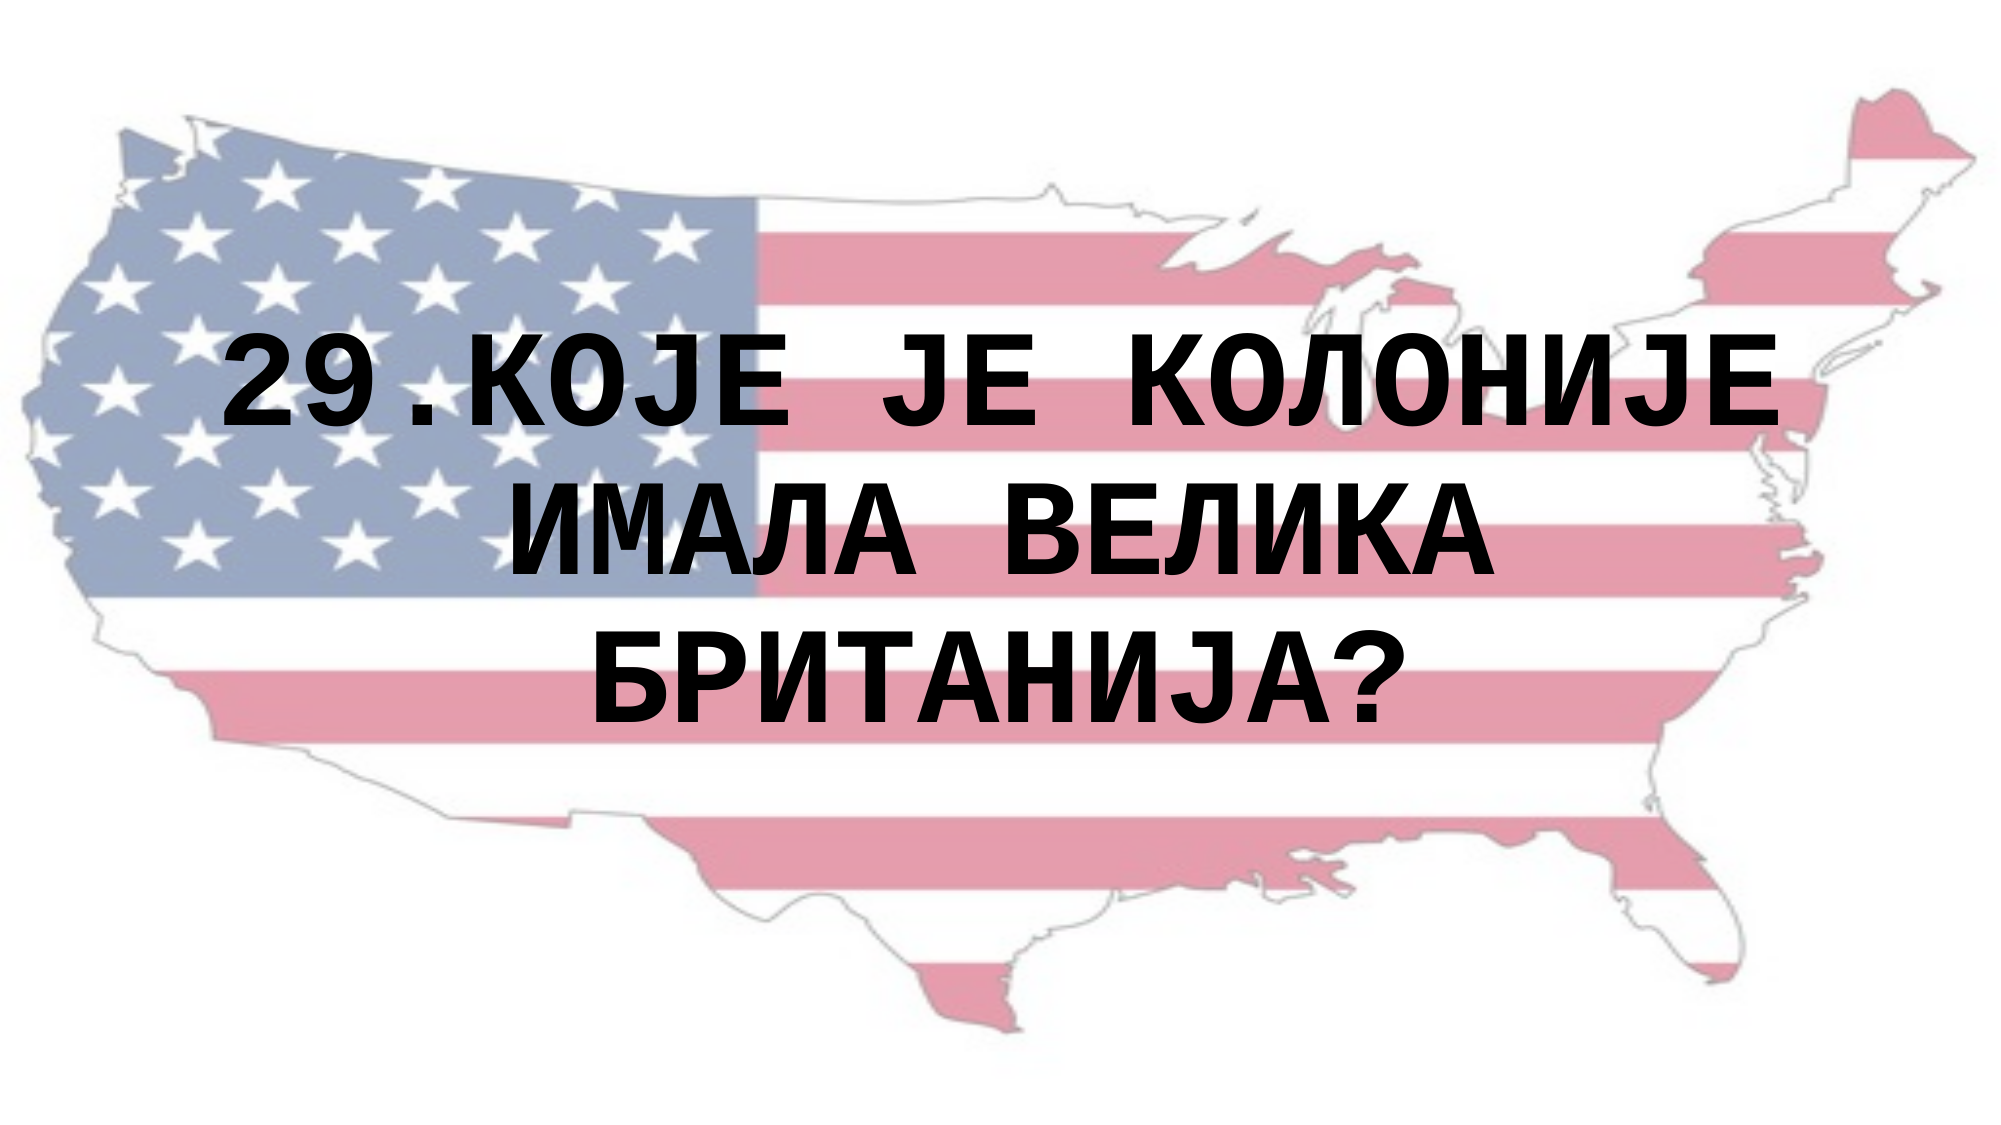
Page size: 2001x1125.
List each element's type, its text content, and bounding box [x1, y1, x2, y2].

list 29.КОЈЕ ЈЕ КОЛОНИЈЕ ИМАЛА ВЕЛИКА БРИТАНИЈА? [137, 299, 1863, 1014]
